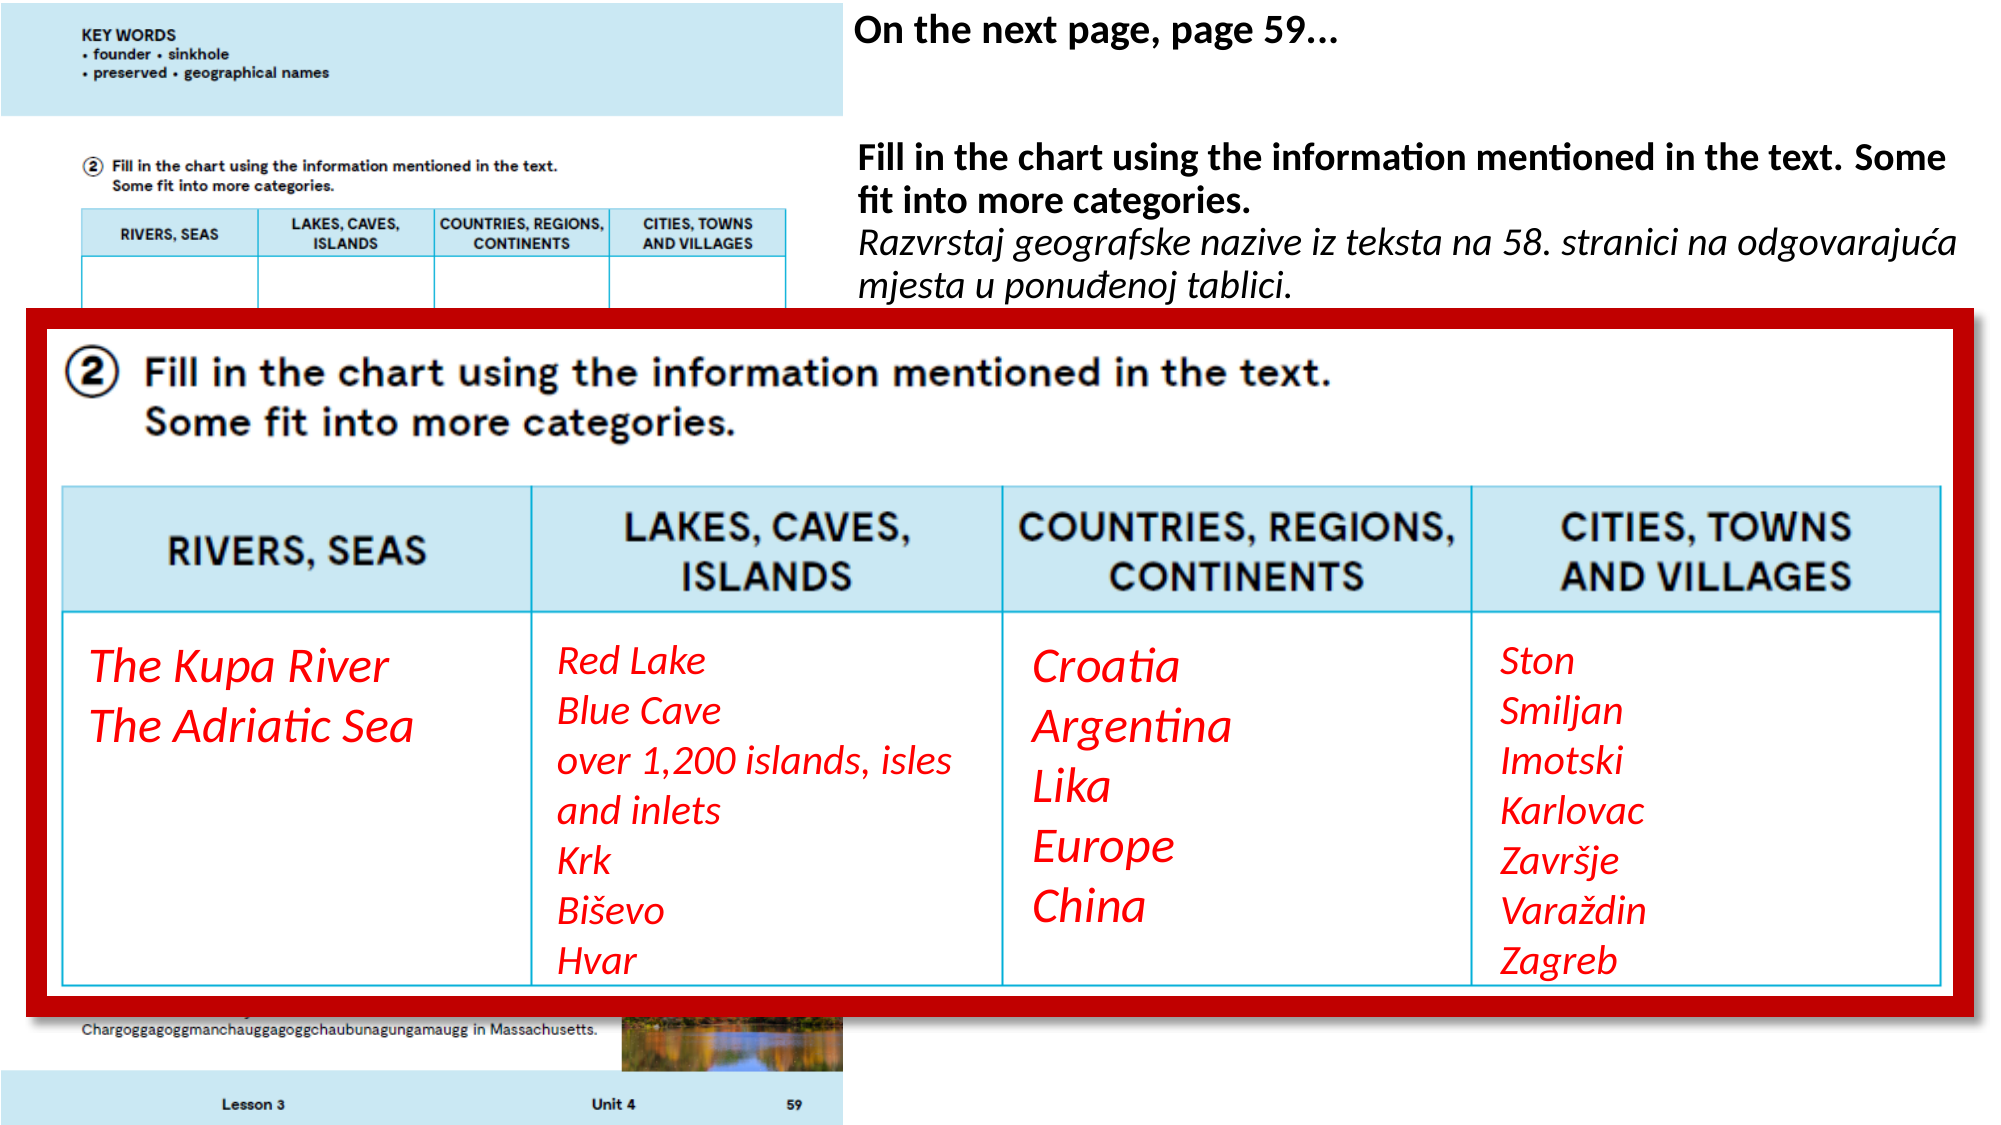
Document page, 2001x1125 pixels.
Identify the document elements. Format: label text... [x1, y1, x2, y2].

picture [0, 2, 1953, 1125]
text_box On the next page, page 59... [838, 0, 1928, 128]
text_box Fill in the chart using the information mentioned in the text. Some fit into more categories. Razvrstaj geografske nazive iz teksta na 58. stranici na odgovarajuća mjesta u ponuđenoj tablici. [843, 128, 2000, 315]
